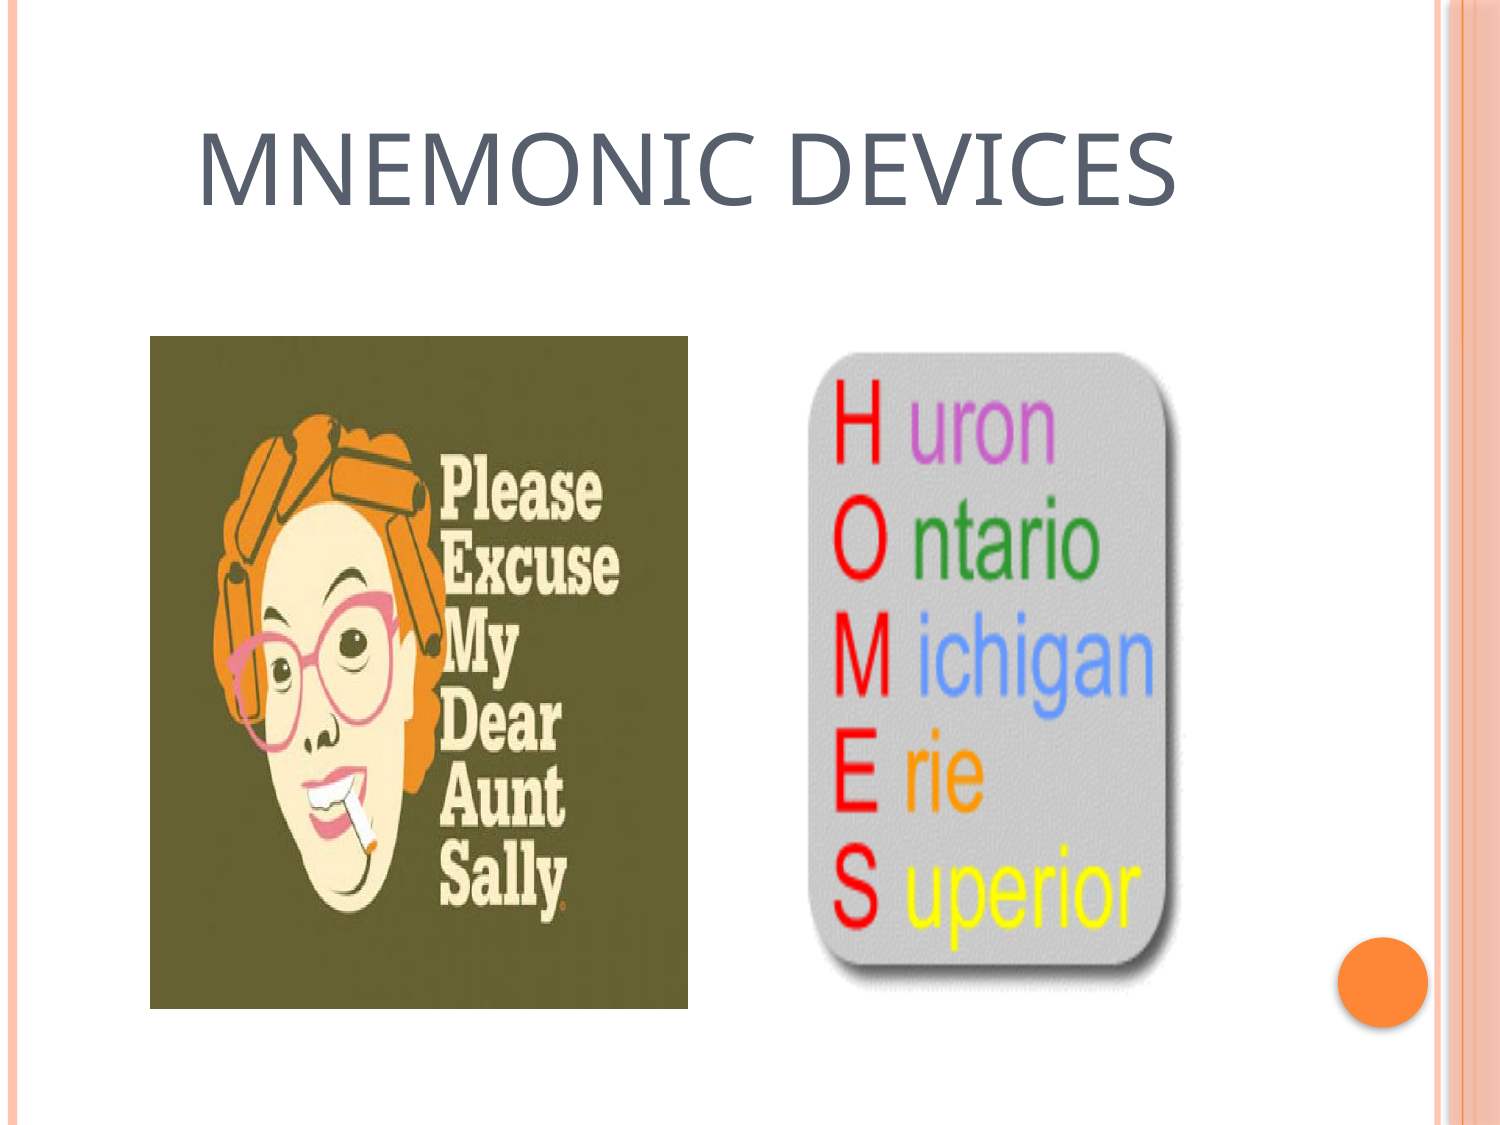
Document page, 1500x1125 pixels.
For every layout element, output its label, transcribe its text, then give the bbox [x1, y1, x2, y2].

title Mnemonic Devices [75, 45, 1300, 233]
picture [799, 336, 1187, 1013]
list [149, 336, 688, 1010]
